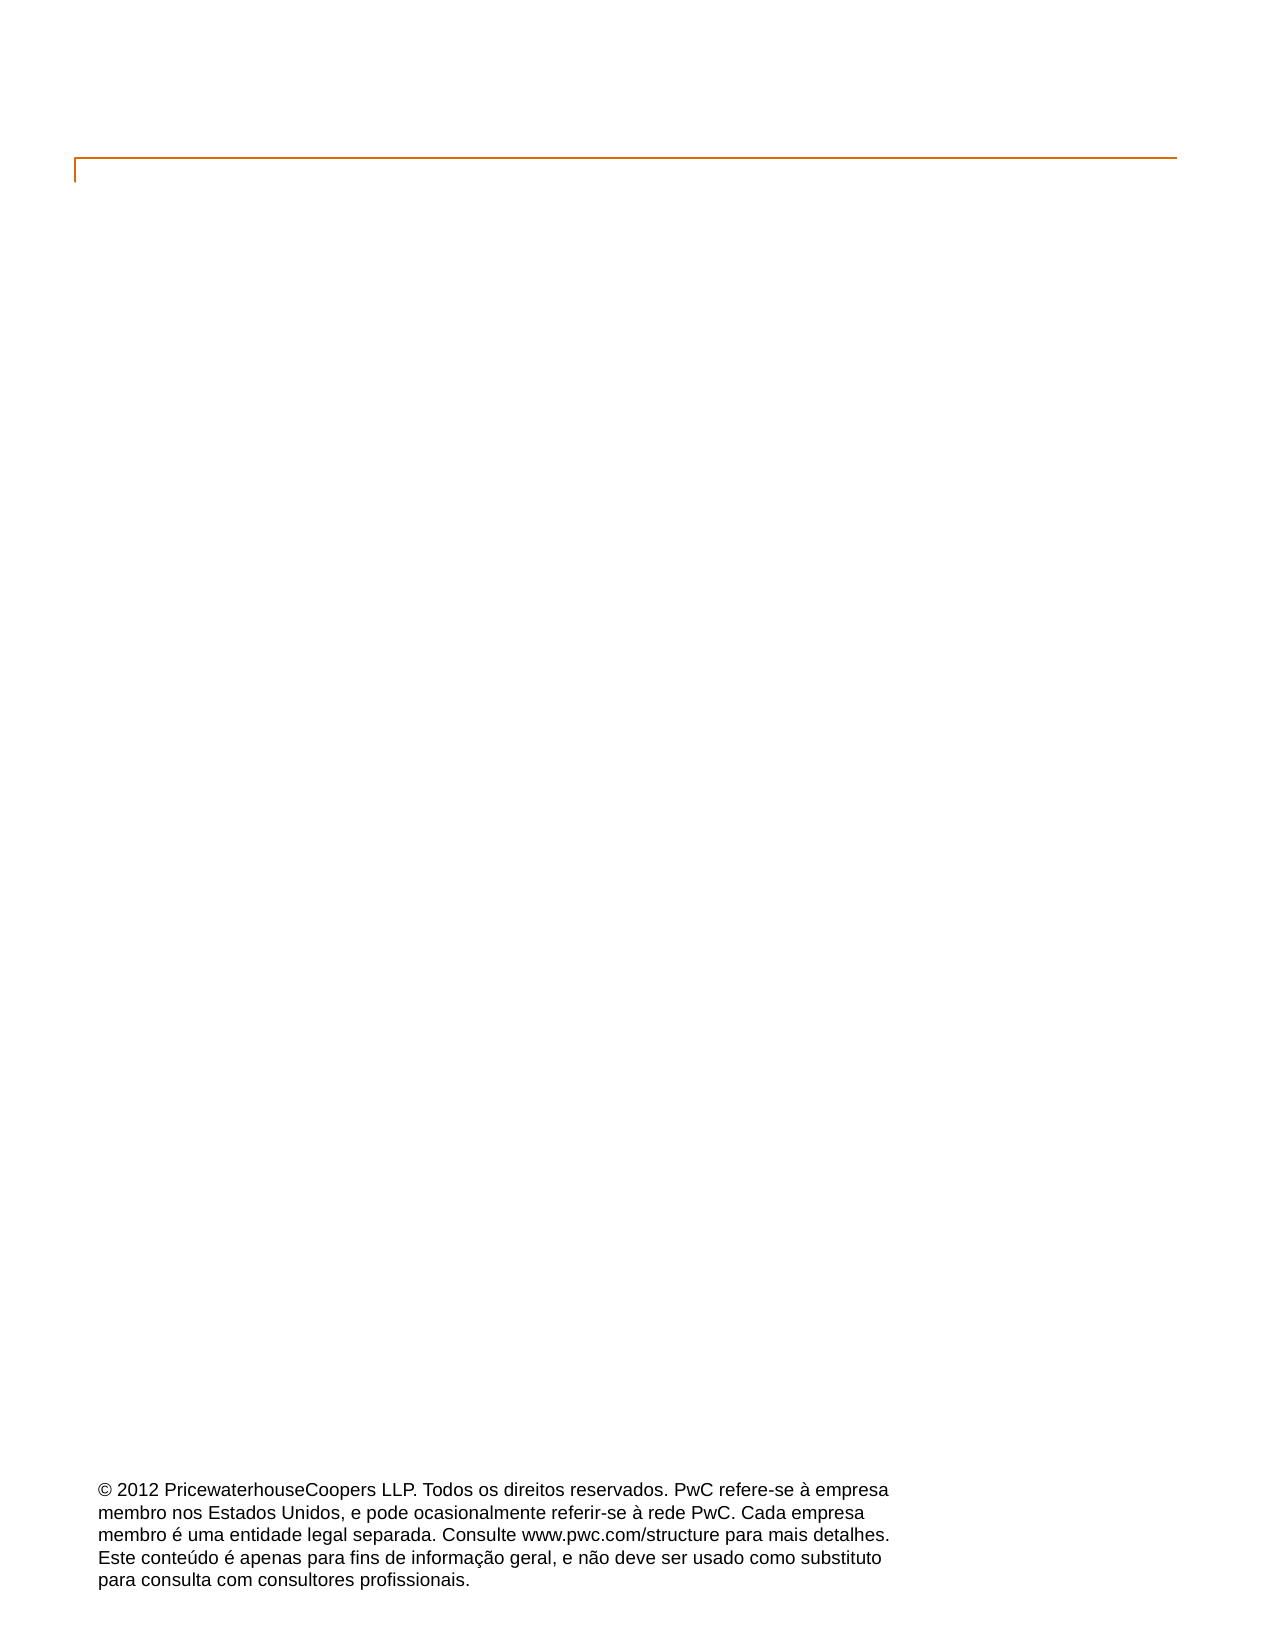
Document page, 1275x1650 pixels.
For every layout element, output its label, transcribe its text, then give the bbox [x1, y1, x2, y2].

list © 2012 PricewaterhouseCoopers LLP. Todos os direitos reservados. PwC refere-se à empresa membro nos Estados Unidos, e pode ocasionalmente referir-se à rede PwC. Cada empresa membro é uma entidade legal separada. Consulte www.pwc.com/structure para mais detalhes. Este conteúdo é apenas para fins de informação geral, e não deve ser usado como substituto para consulta com consultores profissionais. [98, 648, 896, 1591]
